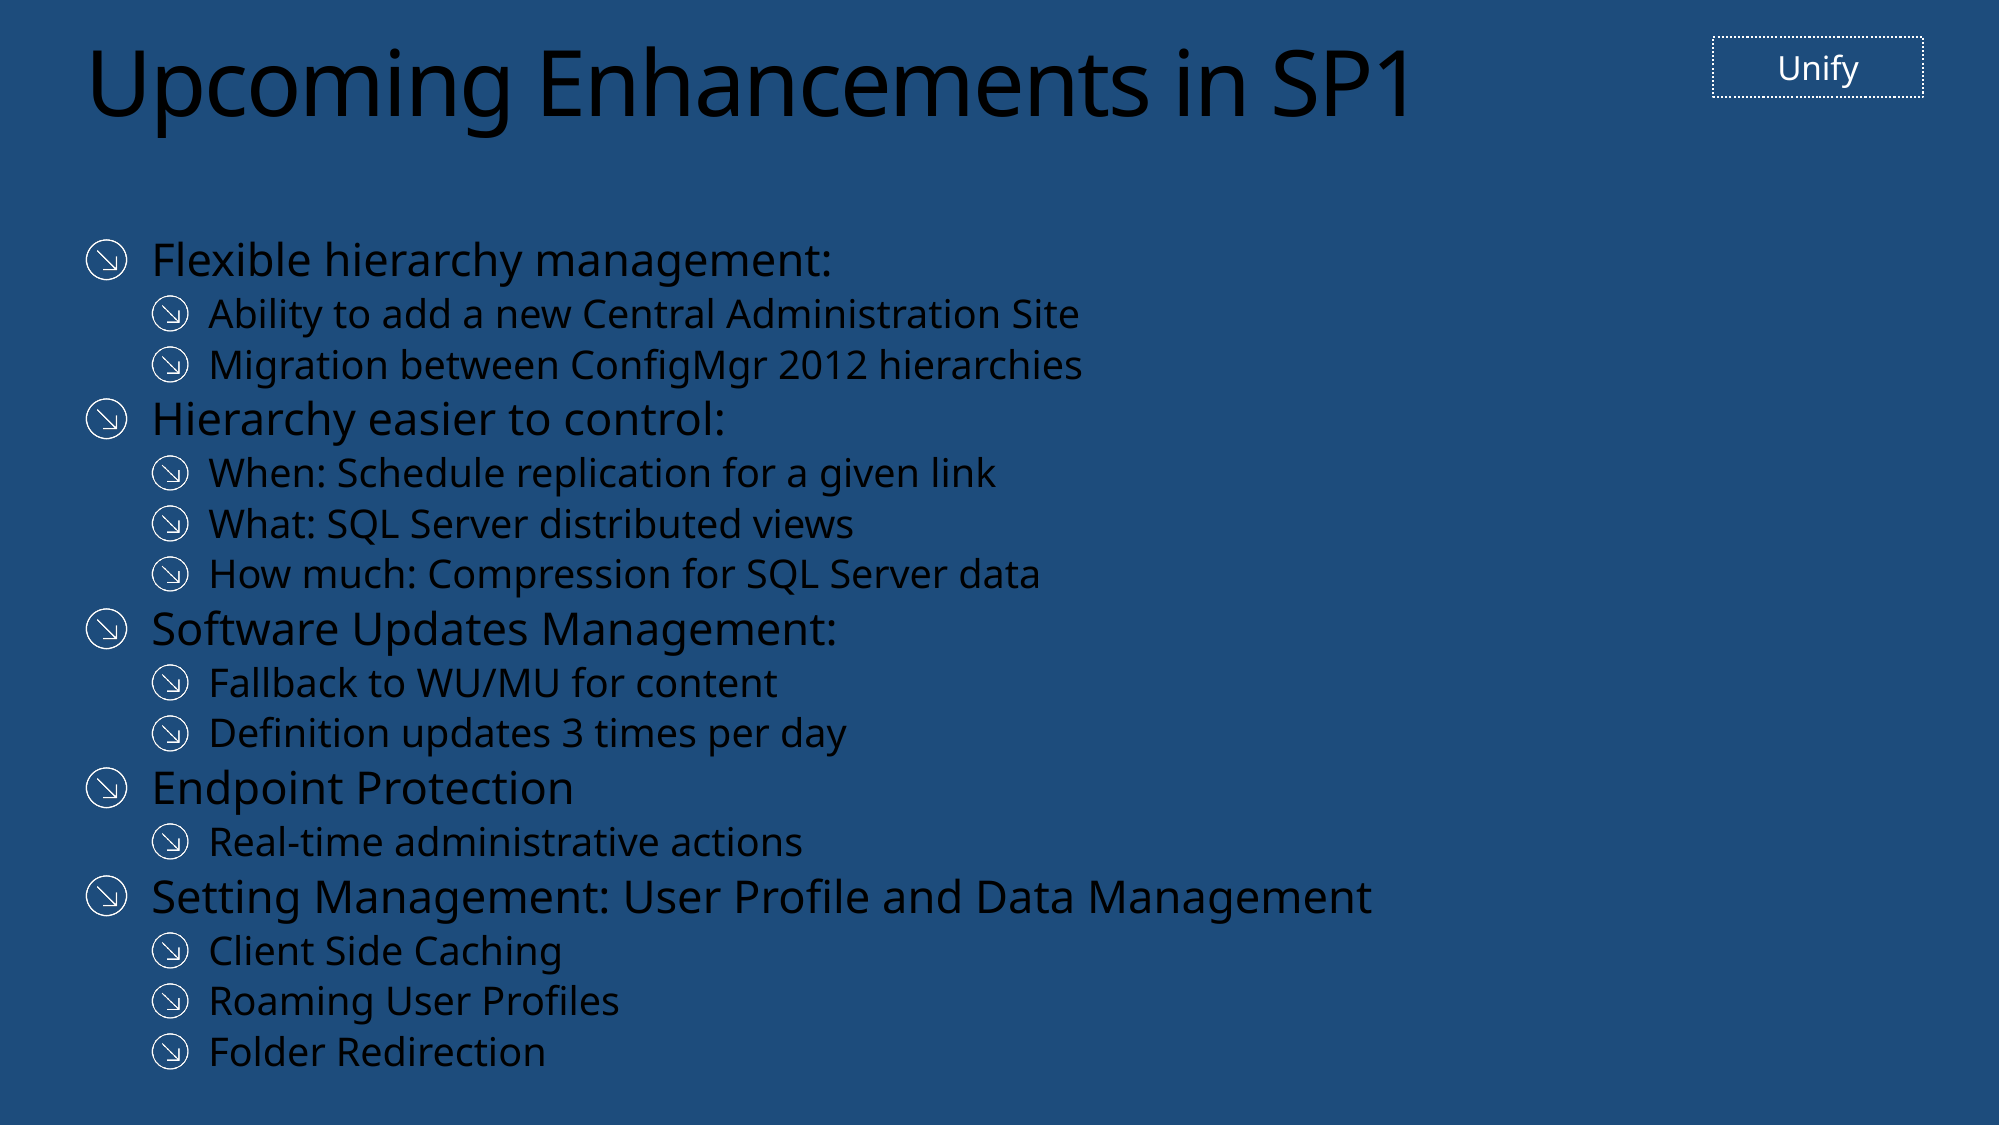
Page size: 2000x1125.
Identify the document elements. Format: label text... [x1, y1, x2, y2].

picture [85, 766, 128, 809]
picture [151, 1032, 189, 1070]
picture [151, 345, 189, 383]
picture [151, 931, 189, 969]
picture [151, 454, 189, 491]
picture [151, 822, 189, 860]
picture [151, 504, 189, 542]
title Upcoming Enhancements in SP1 [85, 37, 1914, 138]
picture [151, 982, 189, 1019]
picture [151, 555, 189, 592]
picture [85, 397, 128, 440]
picture [85, 607, 128, 650]
picture [151, 714, 189, 752]
list Flexible hierarchy management: Ability to add a new Central Administration Site Migration between ConfigMgr 2012 hierarchies Hierarchy easier to control: When: Schedule replication for a given link What: SQL Server distributed views How much: Compression for SQL Server data Software Updates Management: Fallback to WU/MU for content Definition updates 3 times per day Endpoint Protection Real-time administrative actions Setting Management: User Profile and Data Management Client Side Caching Roaming User Profiles Folder Redirection [85, 237, 1914, 1075]
picture [85, 874, 128, 917]
text_box Unify [1712, 36, 1924, 98]
picture [151, 663, 189, 701]
picture [85, 238, 128, 281]
picture [151, 294, 189, 332]
